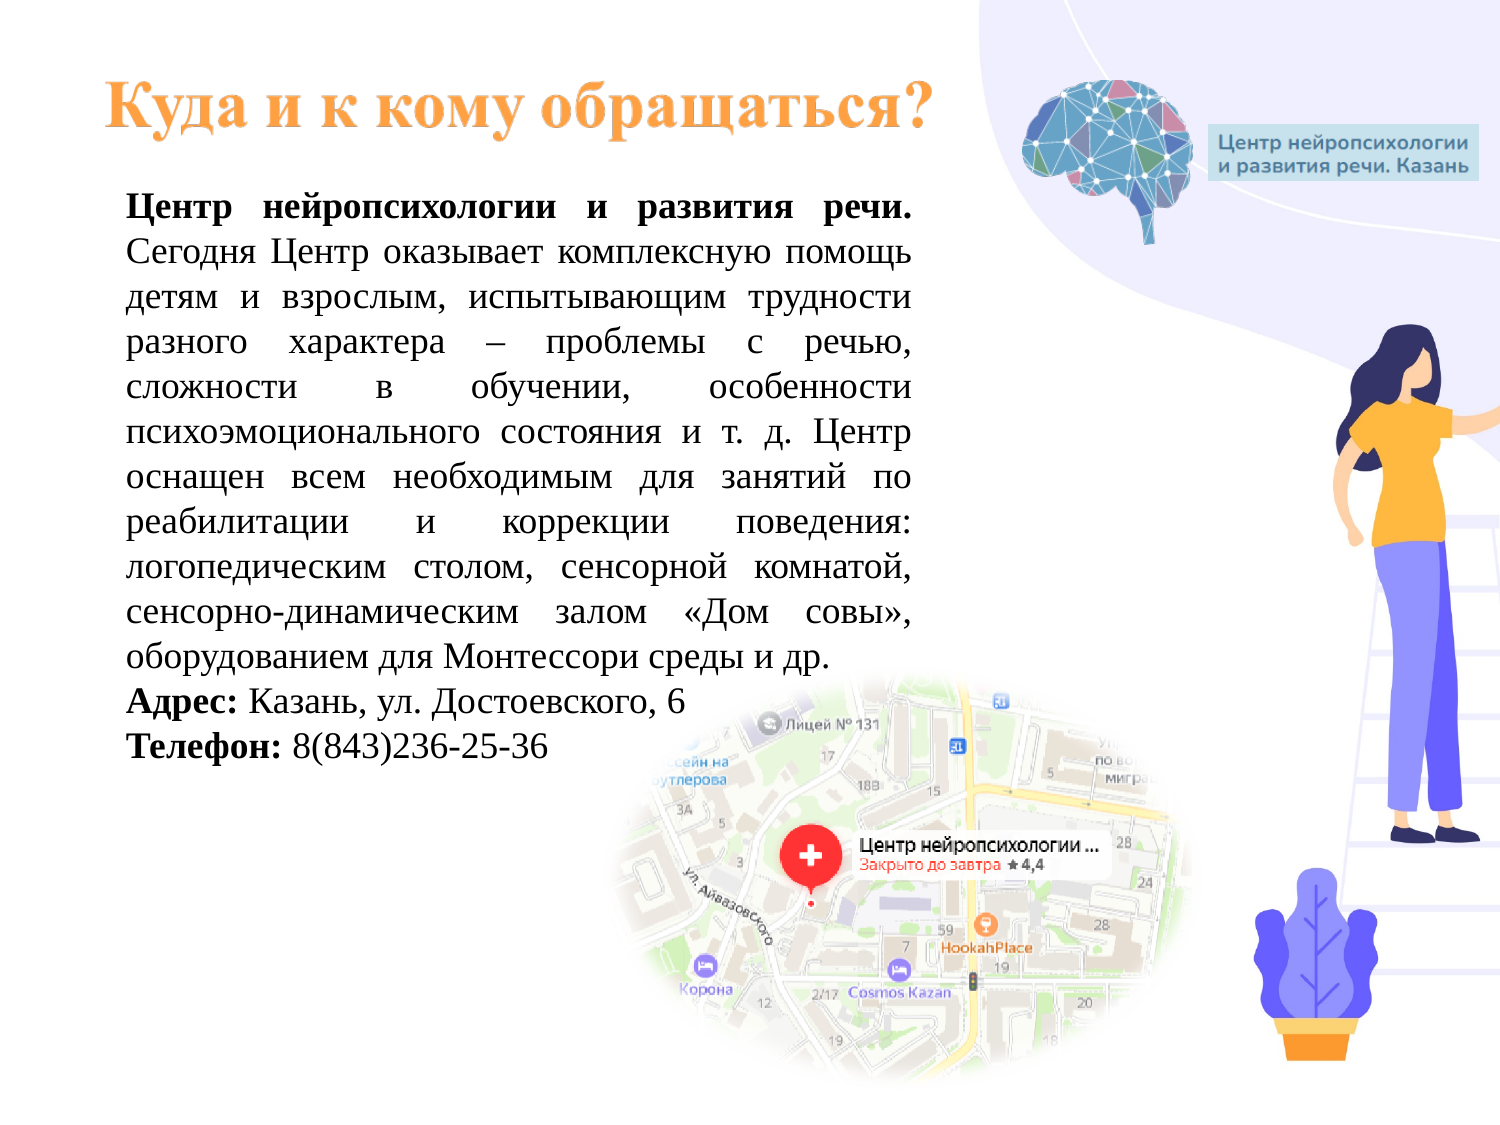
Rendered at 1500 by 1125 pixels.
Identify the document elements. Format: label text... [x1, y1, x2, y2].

picture [0, 0, 1500, 1125]
text_box Центр нейропсихологии и развития речи. Сегодня Центр оказывает комплексную помощь детям и взрослым, испытывающим трудности разного характера – проблемы с речью, сложности в обучении, особенности психоэмоционального состояния и т. д. Центр оснащен всем необходимым для занятий по реабилитации и коррекции поведения: логопедическим столом, сенсорной комнатой, сенсорно-динамическим залом «Дом совы», оборудованием для Монтессори среды и др. Адрес: Казань, ул. Достоевского, 6 Телефон: 8(843)236-25-36 [111, 182, 928, 774]
